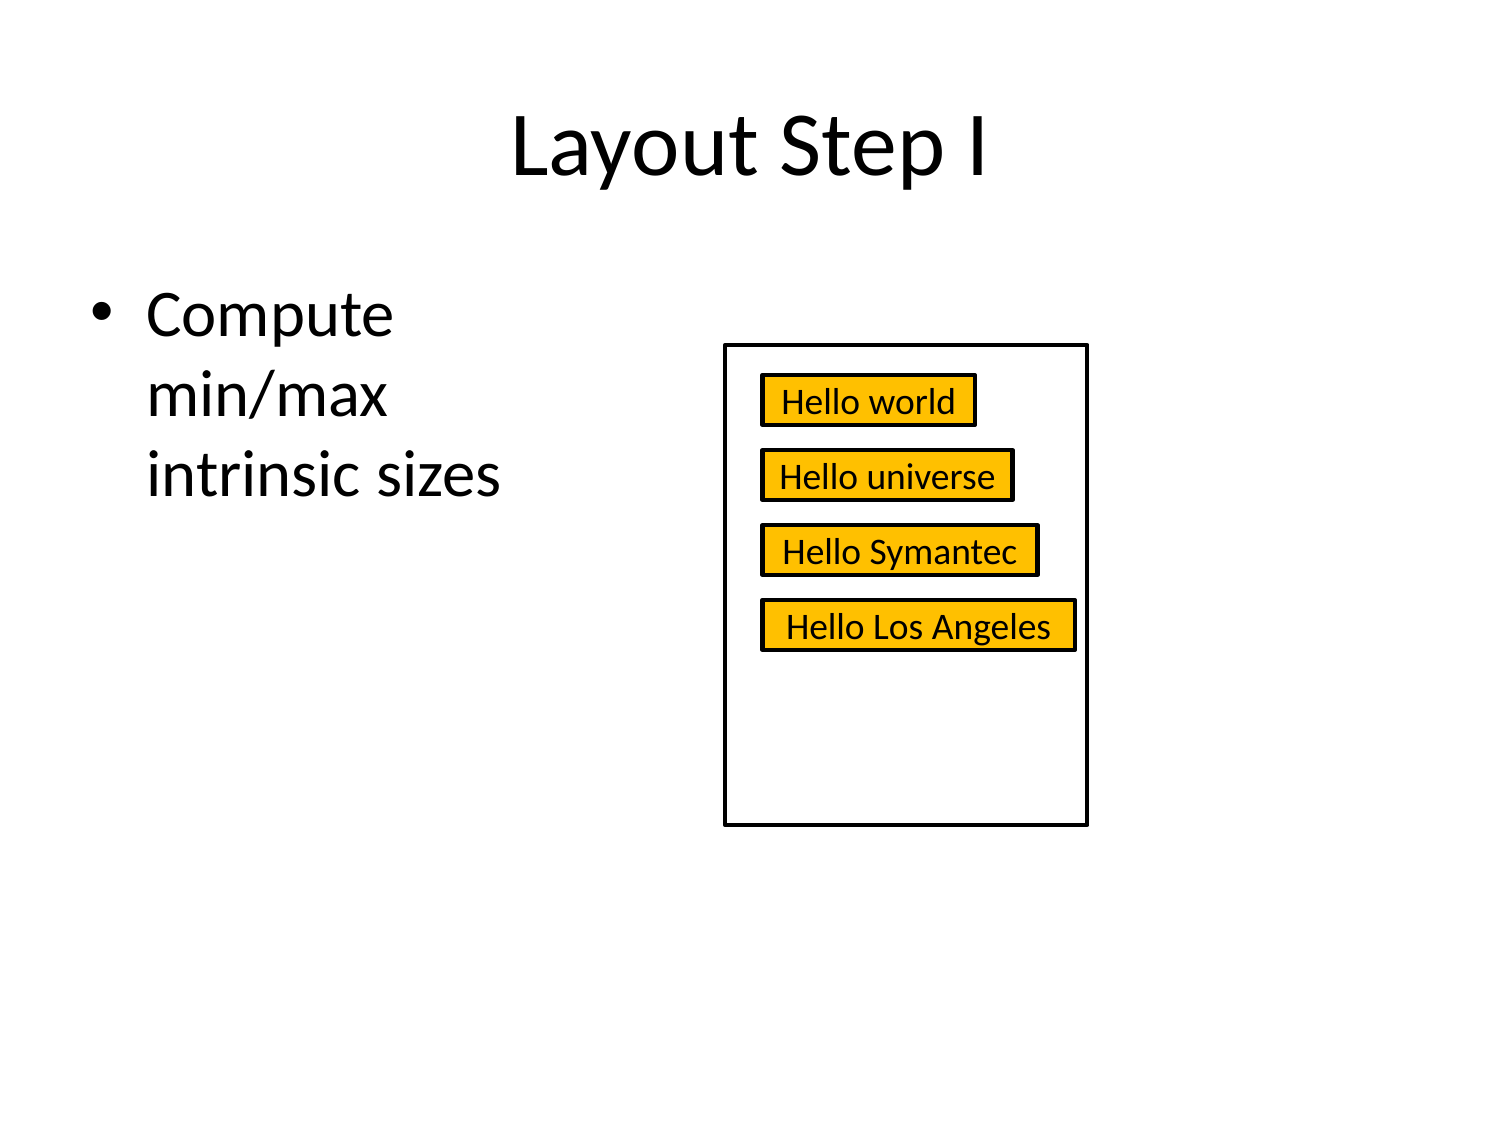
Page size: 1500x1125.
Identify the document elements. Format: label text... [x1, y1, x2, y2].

text_box Hello world [760, 373, 977, 427]
text_box [723, 343, 1089, 827]
text_box Hello Los Angeles [760, 598, 1077, 652]
text_box Hello universe [760, 448, 1015, 502]
title Layout Step I [75, 45, 1425, 233]
text_box Hello Symantec [760, 523, 1040, 577]
list Compute min/max intrinsic sizes [75, 262, 613, 1000]
